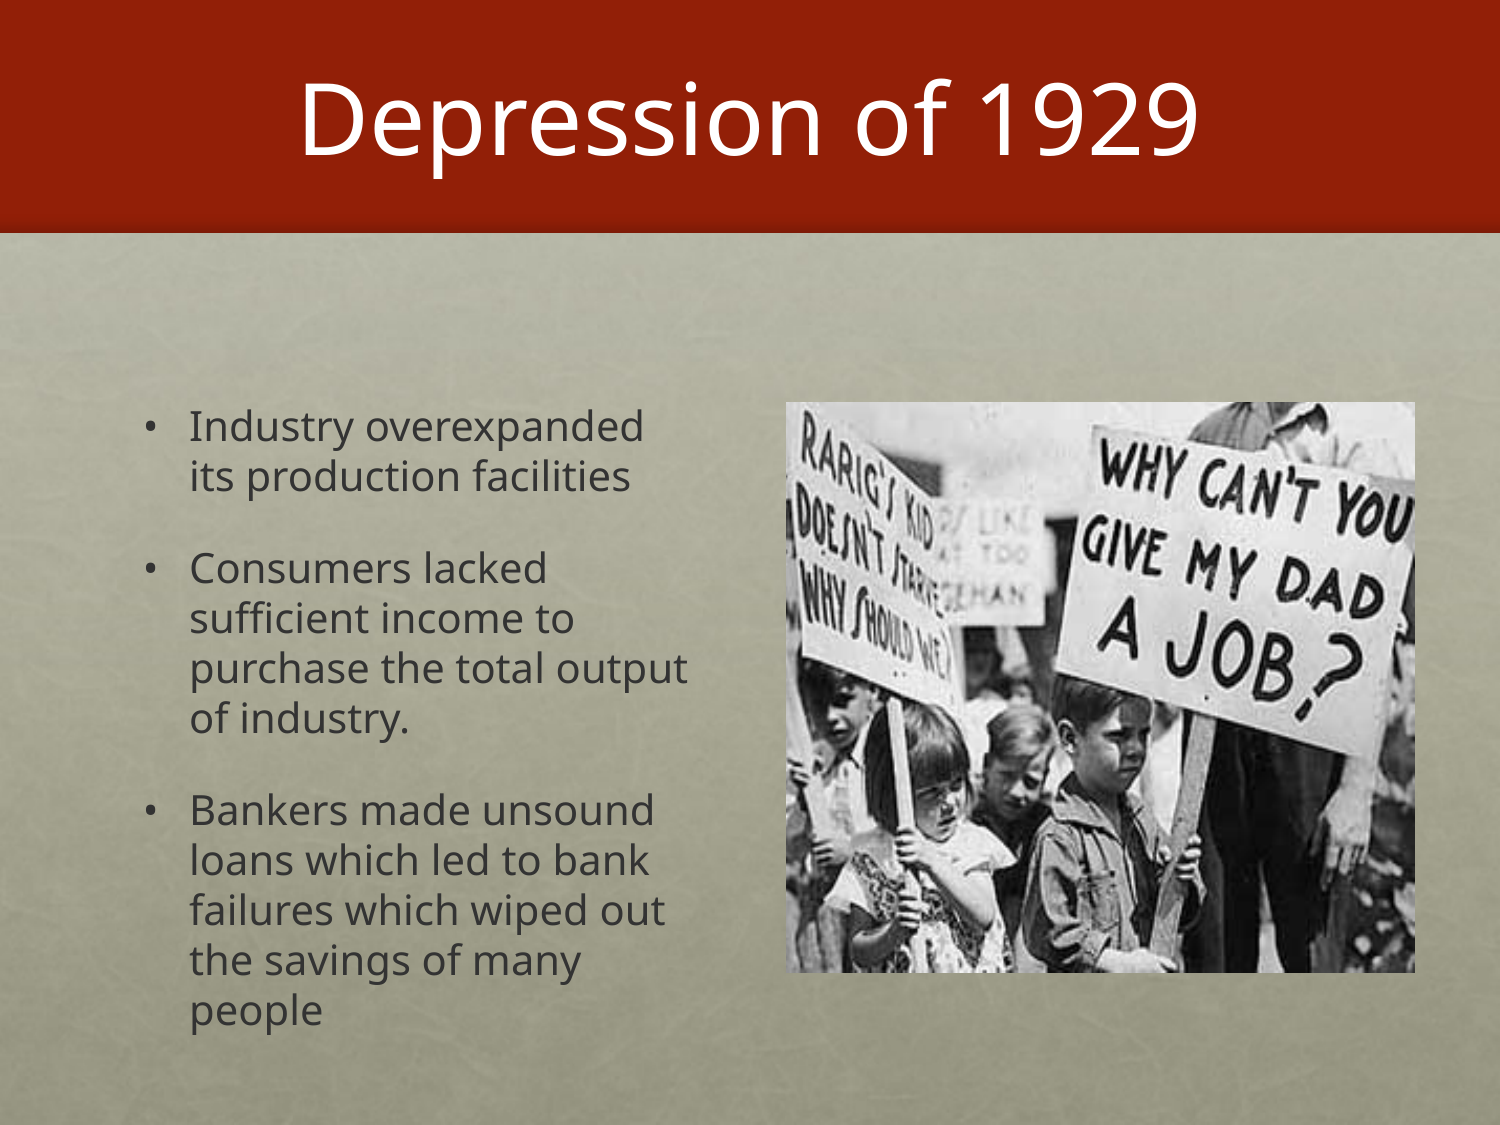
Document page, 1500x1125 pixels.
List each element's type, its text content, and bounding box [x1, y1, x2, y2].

picture [0, 214, 1500, 1125]
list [786, 324, 1416, 1051]
title Depression of 1929 [127, 10, 1372, 221]
list Industry overexpanded its production facilities Consumers lacked sufficient income to purchase the total output of industry. Bankers made unsound loans which led to bank failures which wiped out the savings of many people [127, 392, 713, 1005]
